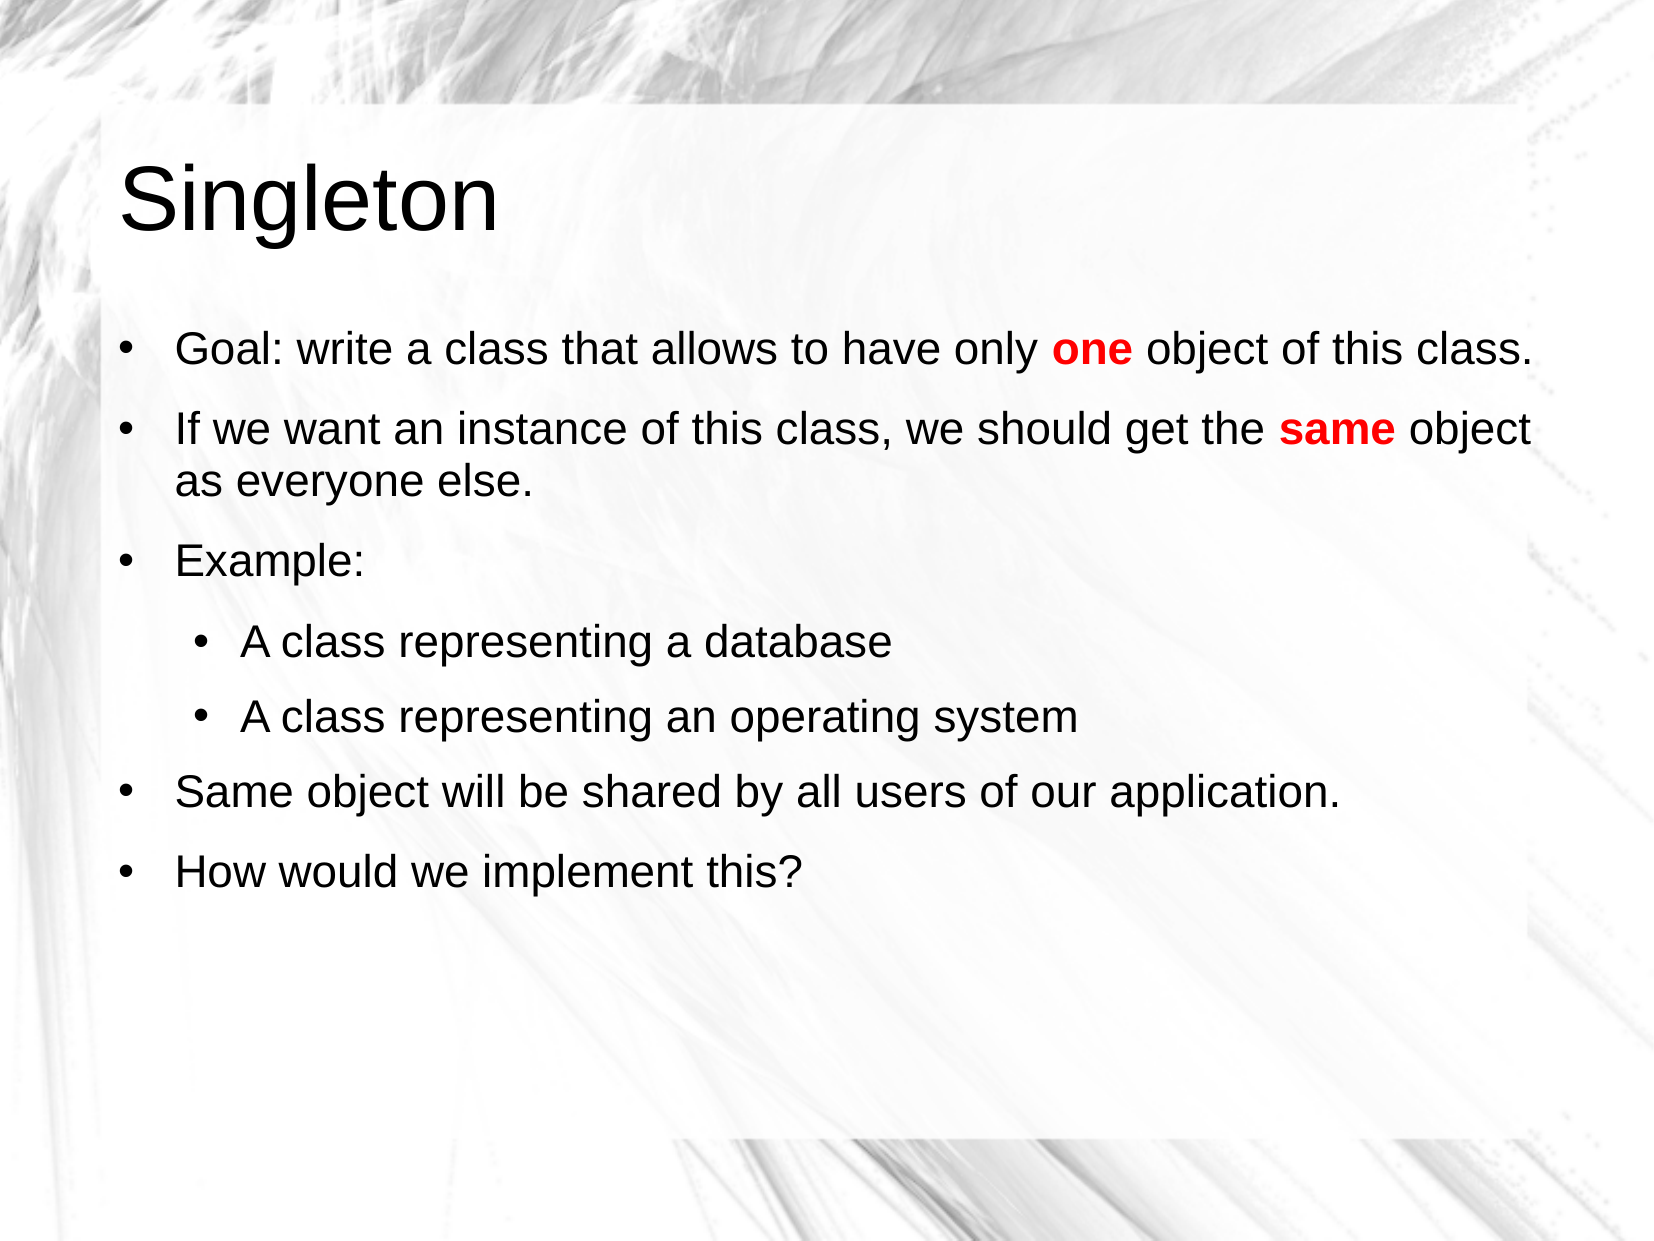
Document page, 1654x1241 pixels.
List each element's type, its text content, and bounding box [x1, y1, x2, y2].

list Goal: write a class that allows to have only one object of this class. If we want an instance of this class, we should get the same object as everyone else. Example: A class representing a database A class representing an operating system Same object will be shared by all users of our application. How would we implement this? [118, 319, 1571, 1109]
title Singleton [118, 93, 1506, 299]
picture [0, 0, 1654, 1241]
